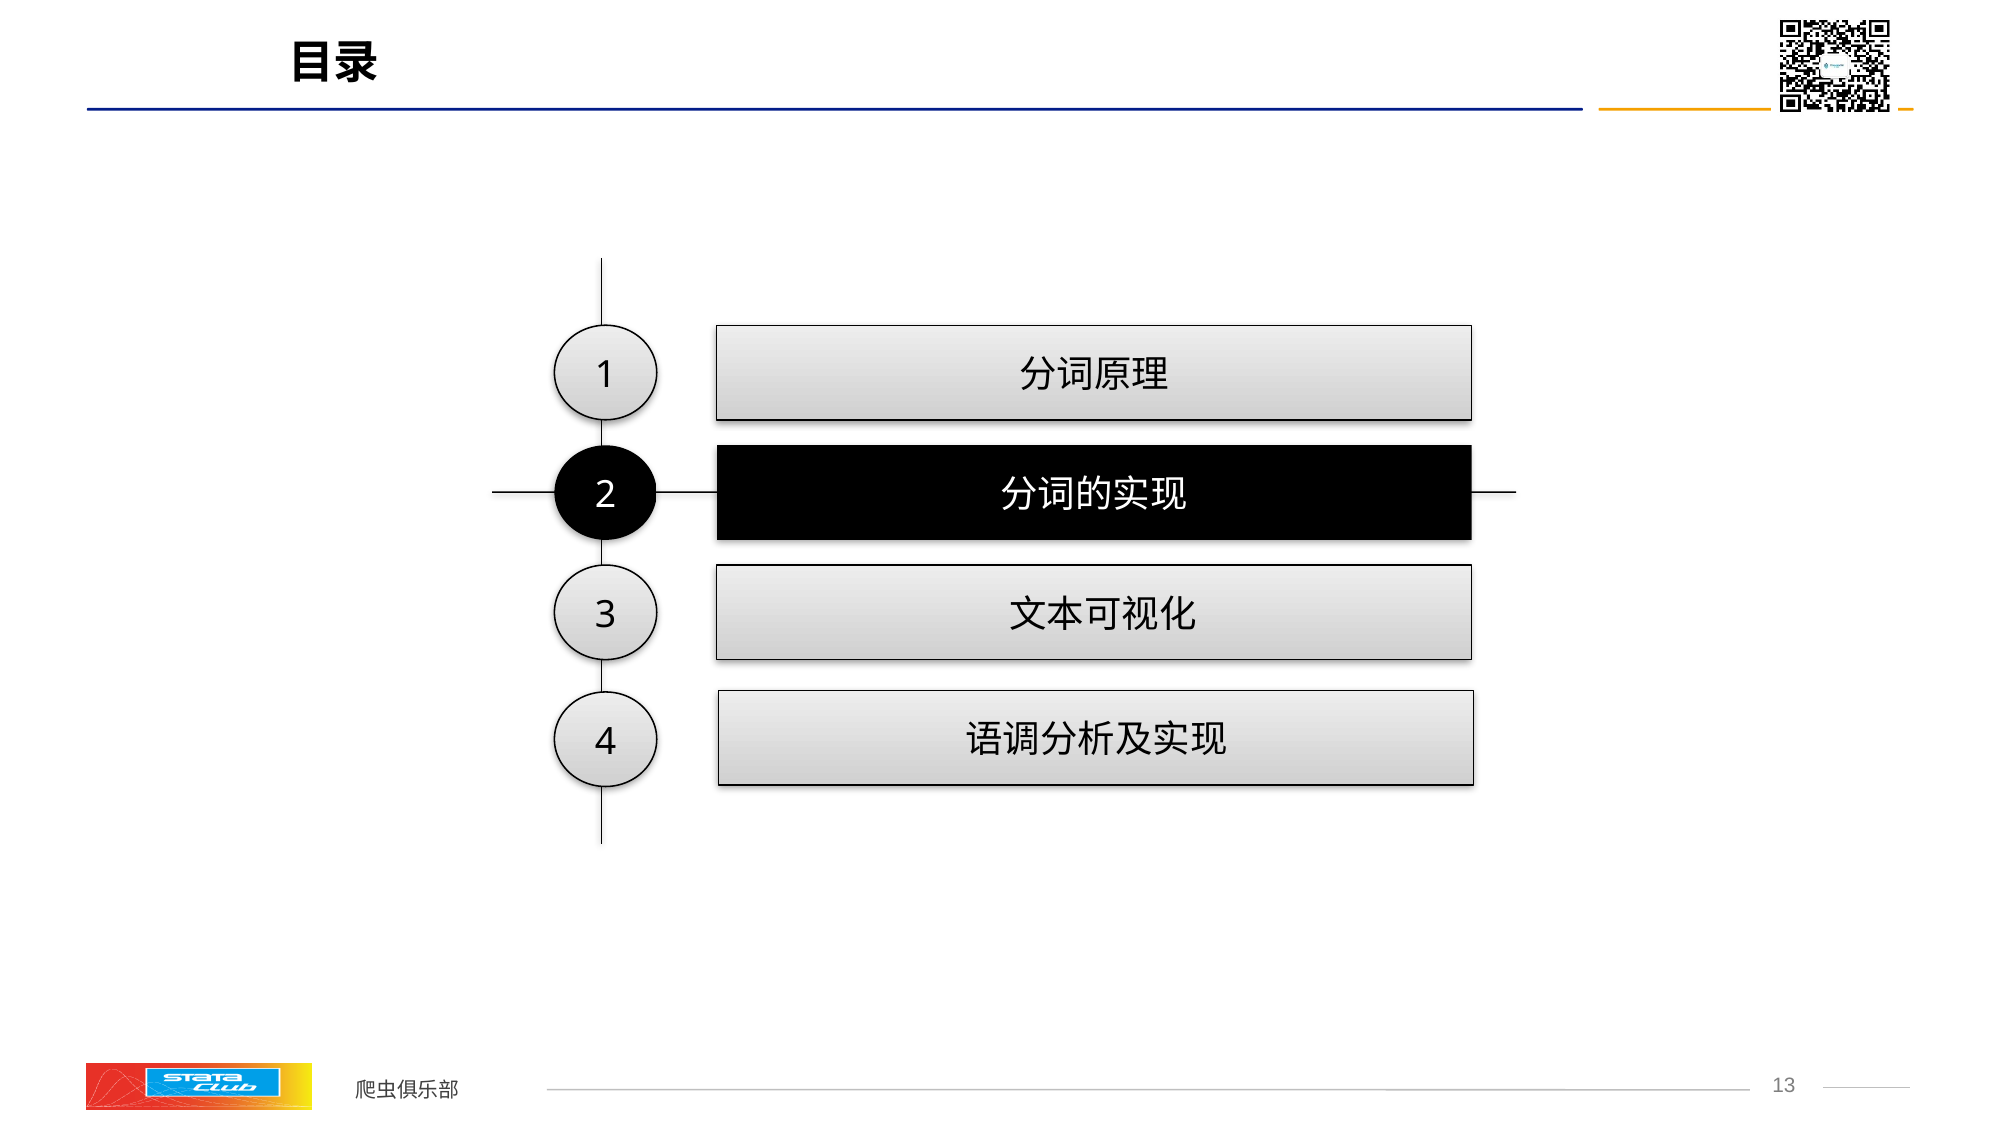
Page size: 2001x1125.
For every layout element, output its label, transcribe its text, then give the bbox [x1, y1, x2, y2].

text_box 3 [553, 564, 658, 661]
picture [86, 1063, 312, 1110]
text_box 4 [553, 691, 658, 788]
text_box 分词原理 [716, 325, 1472, 421]
text_box 分词的实现 [716, 445, 1472, 540]
title 目录 [273, 25, 1638, 97]
text_box 1 [553, 324, 658, 421]
picture [1771, 12, 1898, 119]
text_box 2 [554, 445, 657, 540]
text_box 语调分析及实现 [718, 690, 1474, 786]
text_box 文本可视化 [716, 564, 1472, 660]
